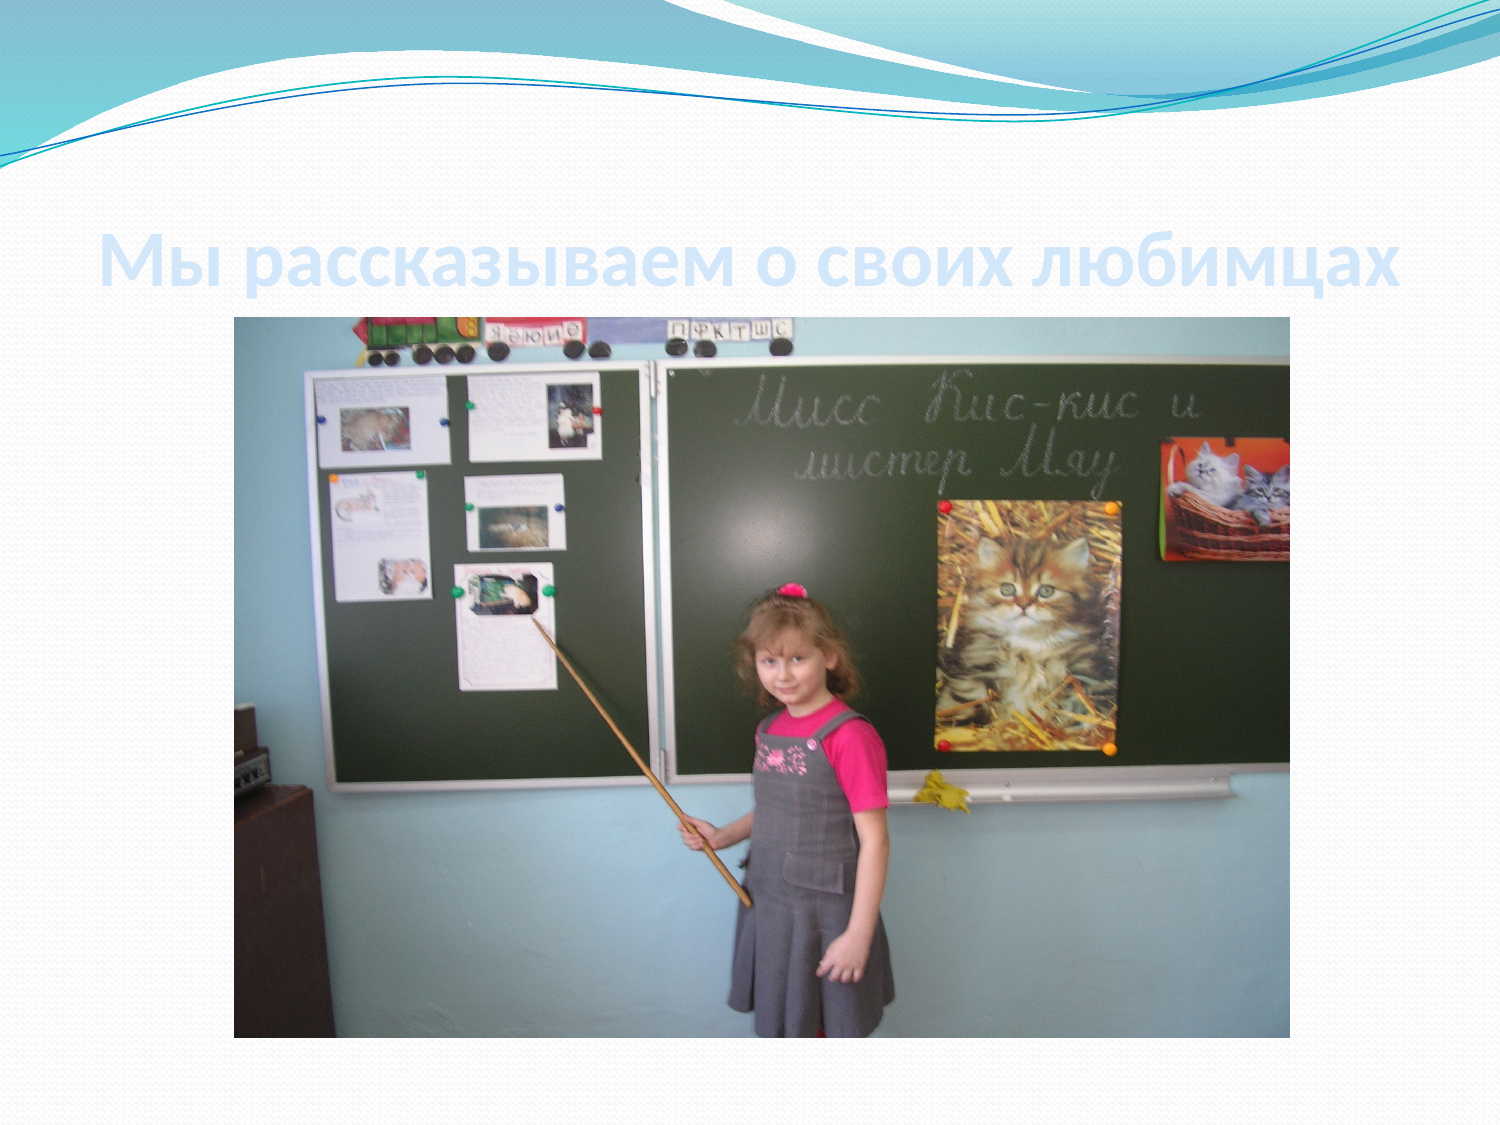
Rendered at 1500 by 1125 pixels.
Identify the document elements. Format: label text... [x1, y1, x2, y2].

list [234, 317, 1290, 1038]
title Мы рассказываем о своих любимцах [75, 115, 1425, 303]
